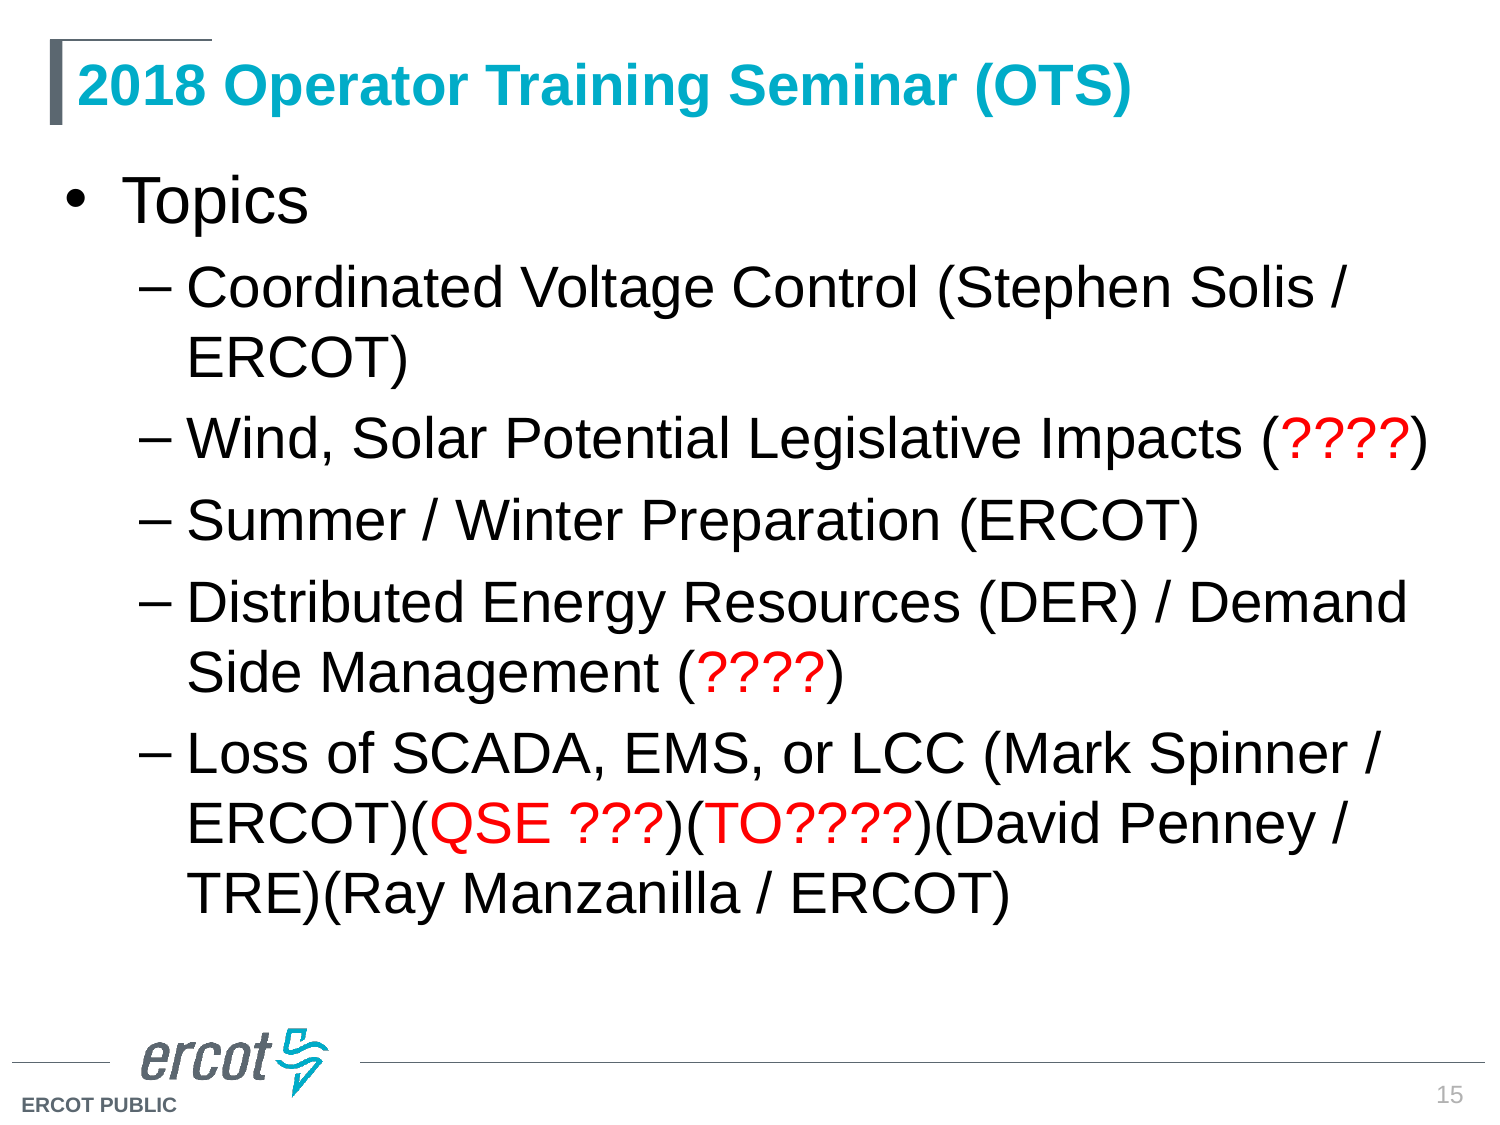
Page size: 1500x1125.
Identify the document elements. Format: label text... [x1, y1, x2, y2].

list Topics Coordinated Voltage Control (Stephen Solis / ERCOT) Wind, Solar Potential Legislative Impacts (????) Summer / Winter Preparation (ERCOT) Distributed Energy Resources (DER) / Demand Side Management (????) Loss of SCADA, EMS, or LCC (Mark Spinner / ERCOT)(QSE ???)(TO????)(David Penney / TRE)(Ray Manzanilla / ERCOT) [50, 149, 1450, 1035]
slide_number 15 [1412, 1076, 1488, 1112]
picture [137, 1035, 332, 1100]
title 2018 Operator Training Seminar (OTS) [62, 39, 1450, 125]
